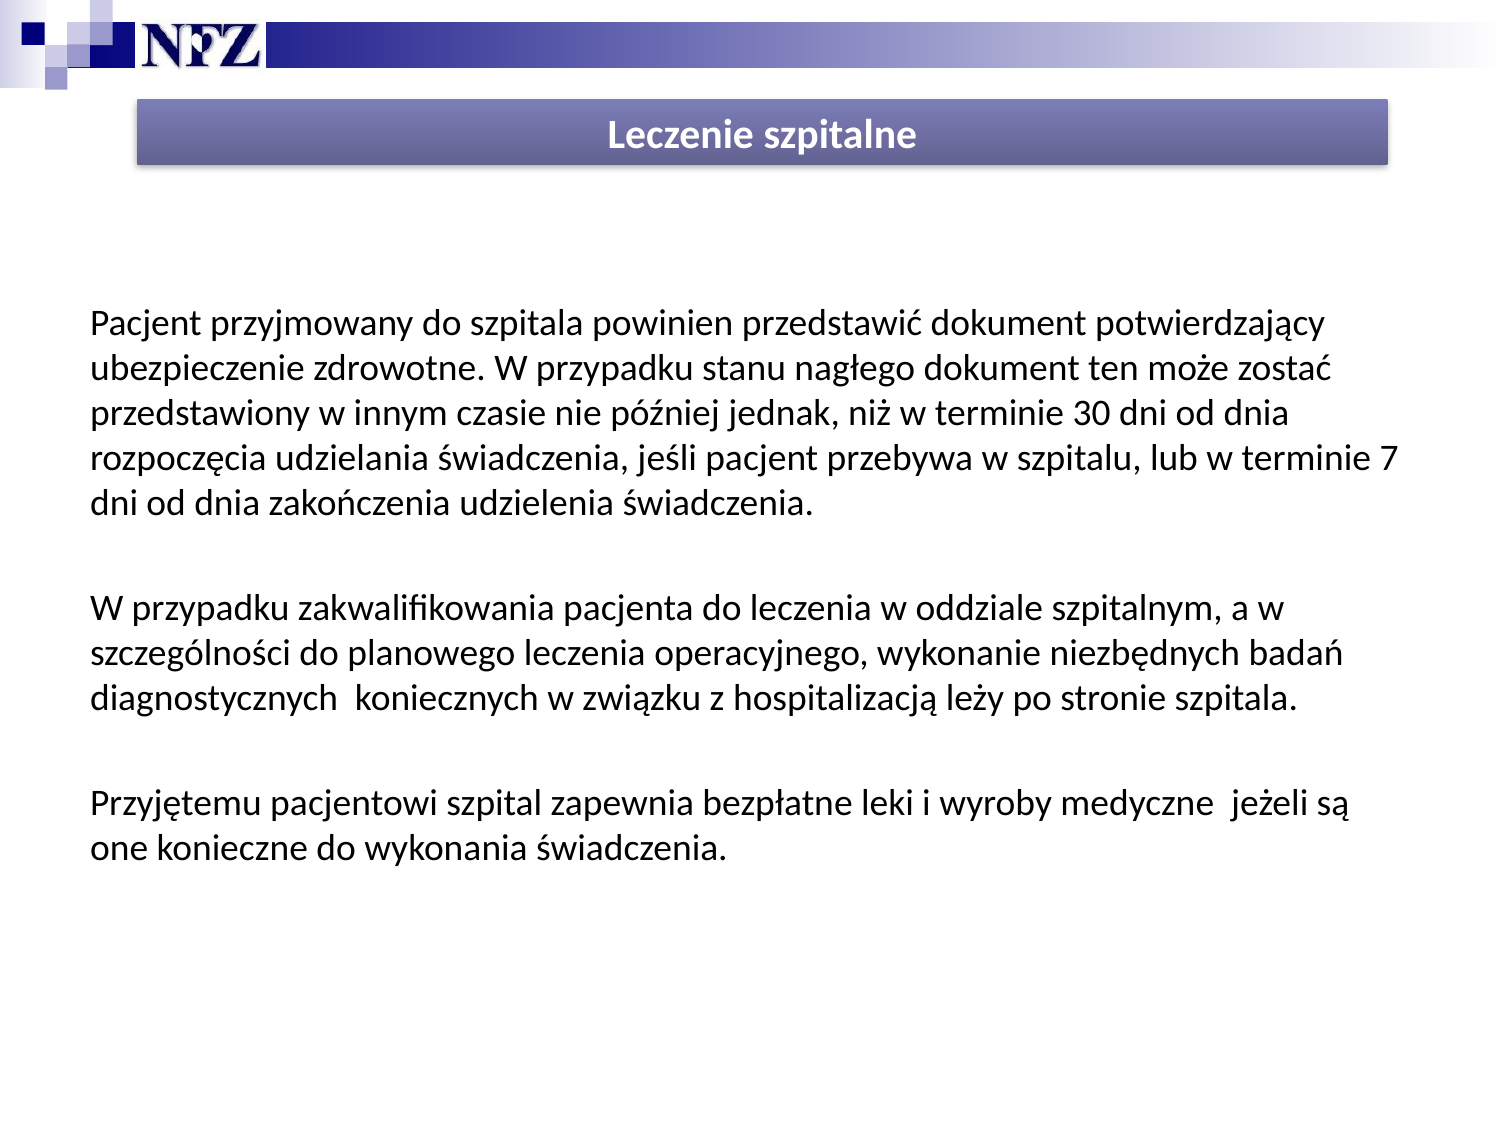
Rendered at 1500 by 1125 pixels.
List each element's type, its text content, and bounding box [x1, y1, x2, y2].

text_box Pacjent przyjmowany do szpitala powinien przedstawić dokument potwierdzający ubezpieczenie zdrowotne. W przypadku stanu nagłego dokument ten może zostać przedstawiony w innym czasie nie później jednak, niż w terminie 30 dni od dnia rozpoczęcia udzielania świadczenia, jeśli pacjent przebywa w szpitalu, lub w terminie 7 dni od dnia zakończenia udzielenia świadczenia. W przypadku zakwalifikowania pacjenta do leczenia w oddziale szpitalnym, a w szczególności do planowego leczenia operacyjnego, wykonanie niezbędnych badań diagnostycznych koniecznych w związku z hospitalizacją leży po stronie szpitala. Przyjętemu pacjentowi szpital zapewnia bezpłatne leki i wyroby medyczne jeżeli są one konieczne do wykonania świadczenia. [74, 237, 1425, 1103]
picture [135, 18, 266, 74]
text_box Leczenie szpitalne [137, 99, 1388, 165]
